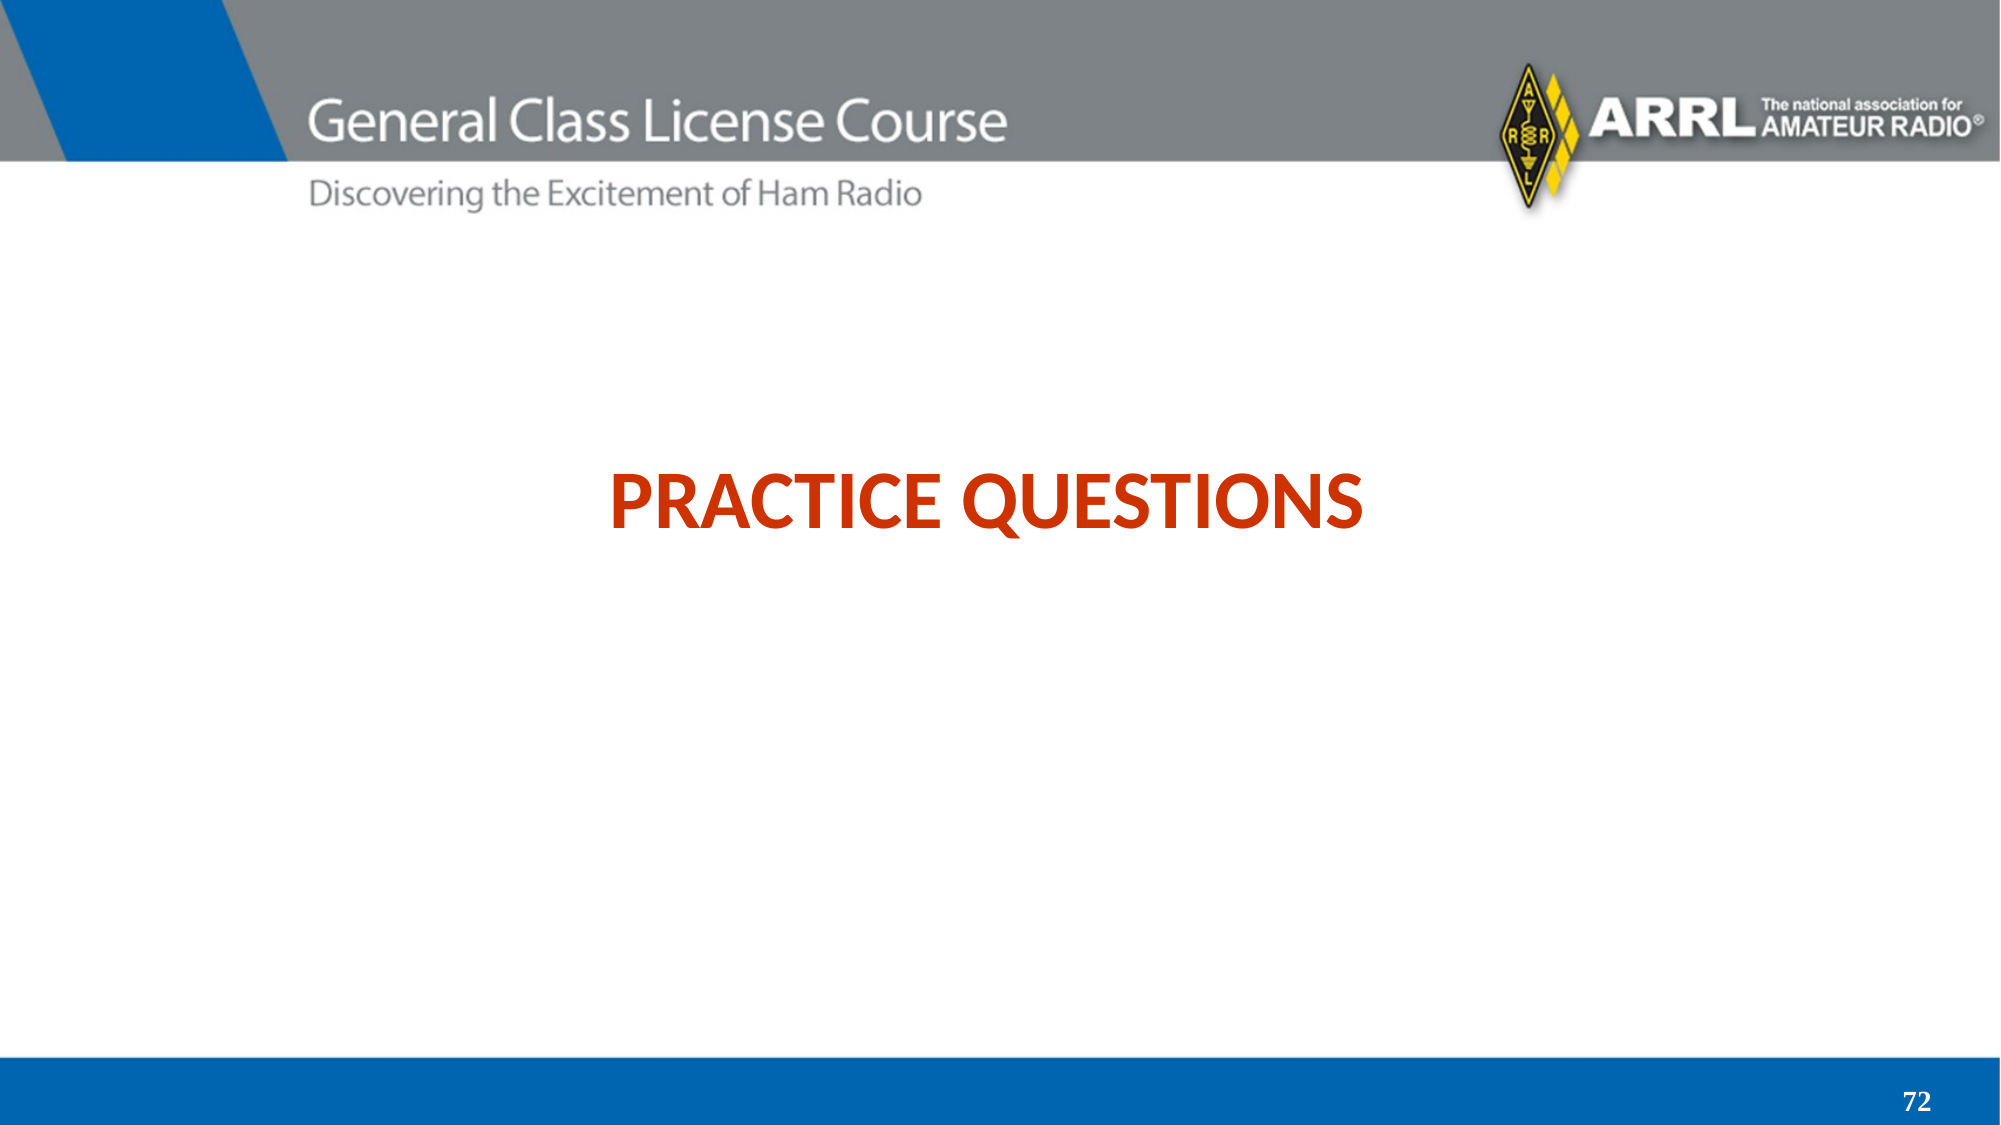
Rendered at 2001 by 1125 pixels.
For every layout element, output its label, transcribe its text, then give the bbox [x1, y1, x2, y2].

title PRACTICE QUESTIONS [87, 437, 1888, 625]
picture [0, 0, 2001, 1125]
